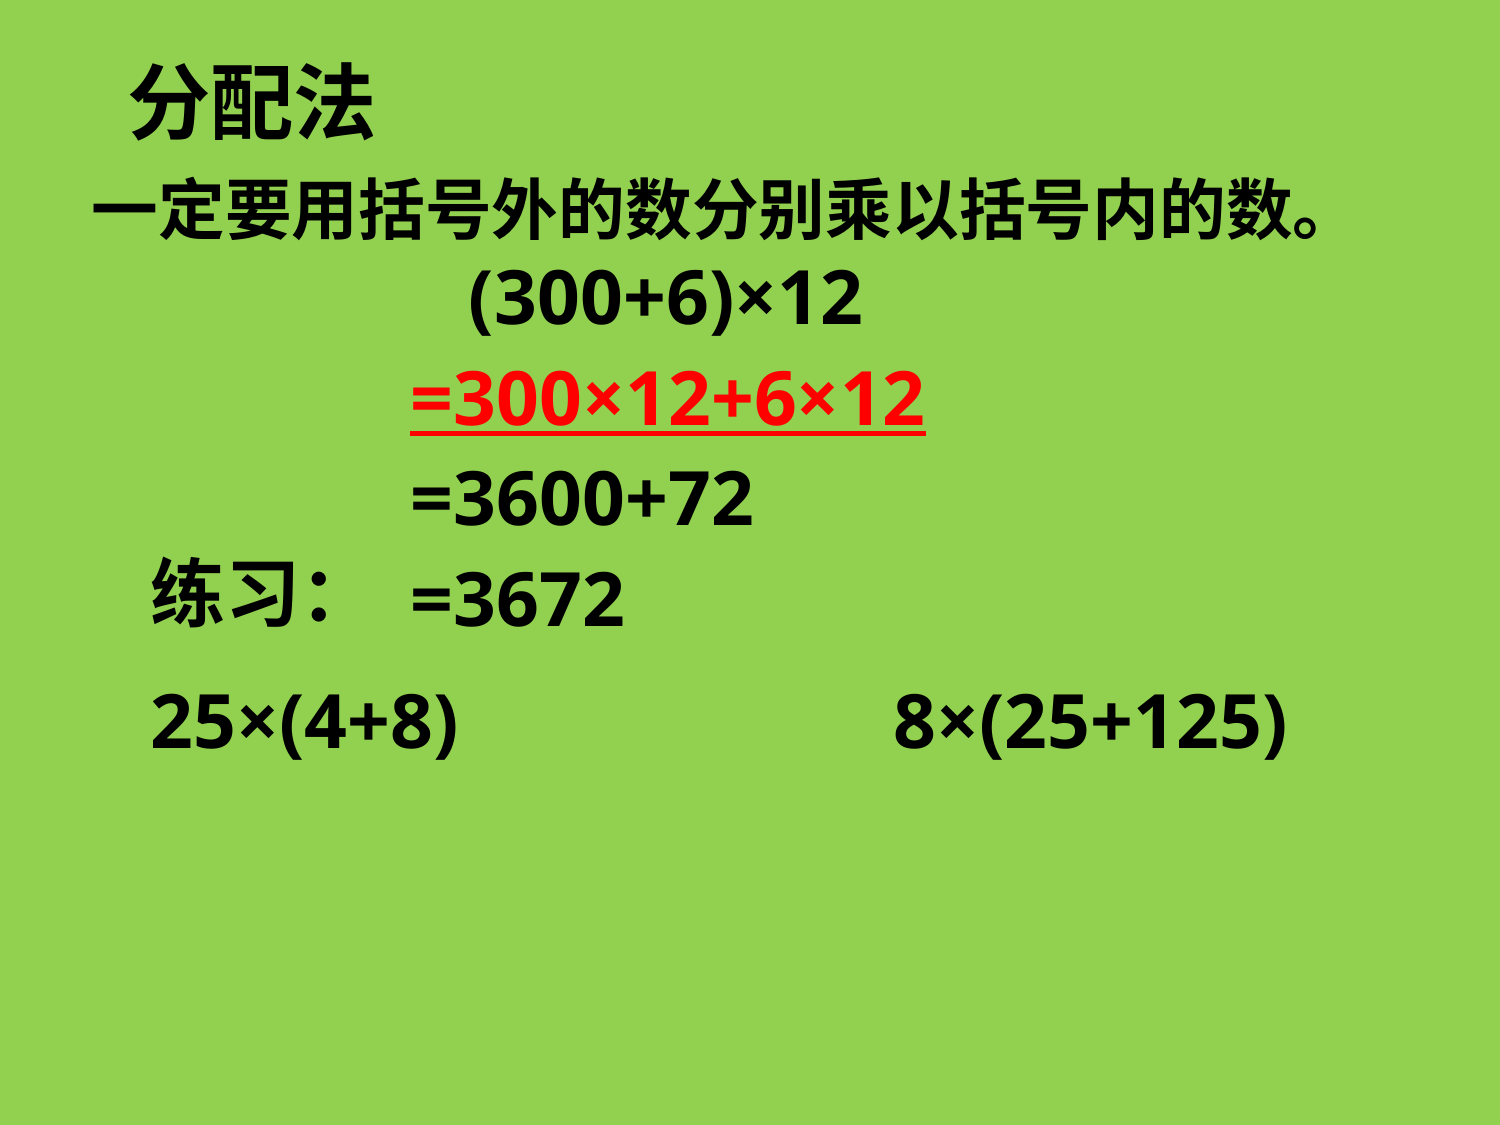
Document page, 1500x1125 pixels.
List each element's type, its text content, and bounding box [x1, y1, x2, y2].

text_box (300+6)×12 =300×12+6×12 =3600+72 =3672 [395, 267, 1129, 538]
text_box 分配法 [112, 42, 526, 158]
text_box 练习： 25×(4+8) 8×(25+125) [135, 538, 1353, 772]
text_box 一定要用括号外的数分别乘以括号内的数。 [76, 160, 1406, 256]
